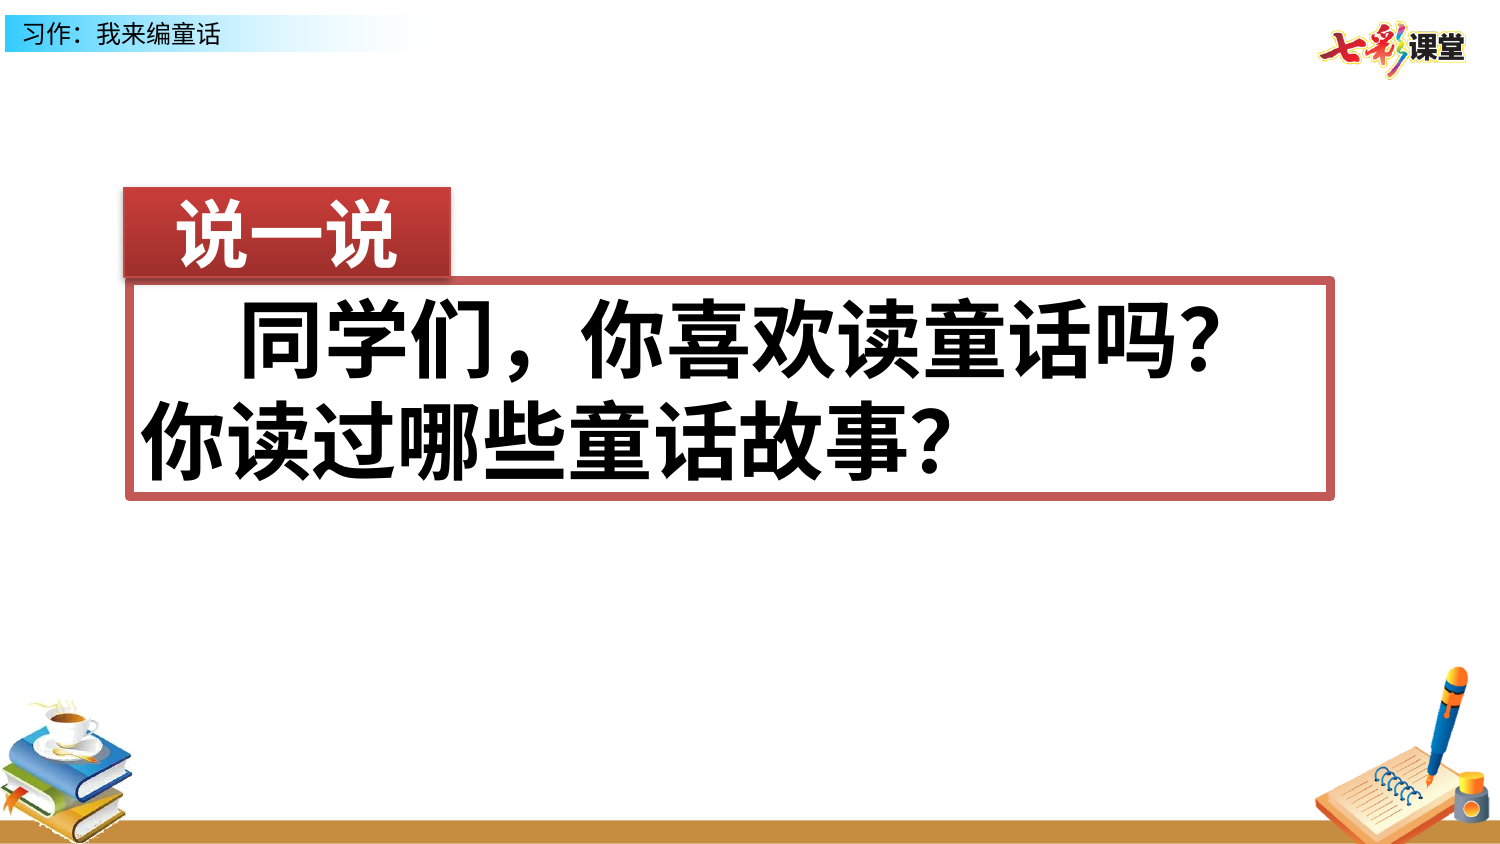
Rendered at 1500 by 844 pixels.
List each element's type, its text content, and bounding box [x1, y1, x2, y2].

picture [1303, 652, 1500, 844]
text_box 同学们，你喜欢读童话吗？你读过哪些童话故事？ [127, 278, 1333, 499]
picture [0, 700, 146, 844]
picture [1316, 20, 1468, 80]
text_box 说一说 [123, 187, 451, 278]
